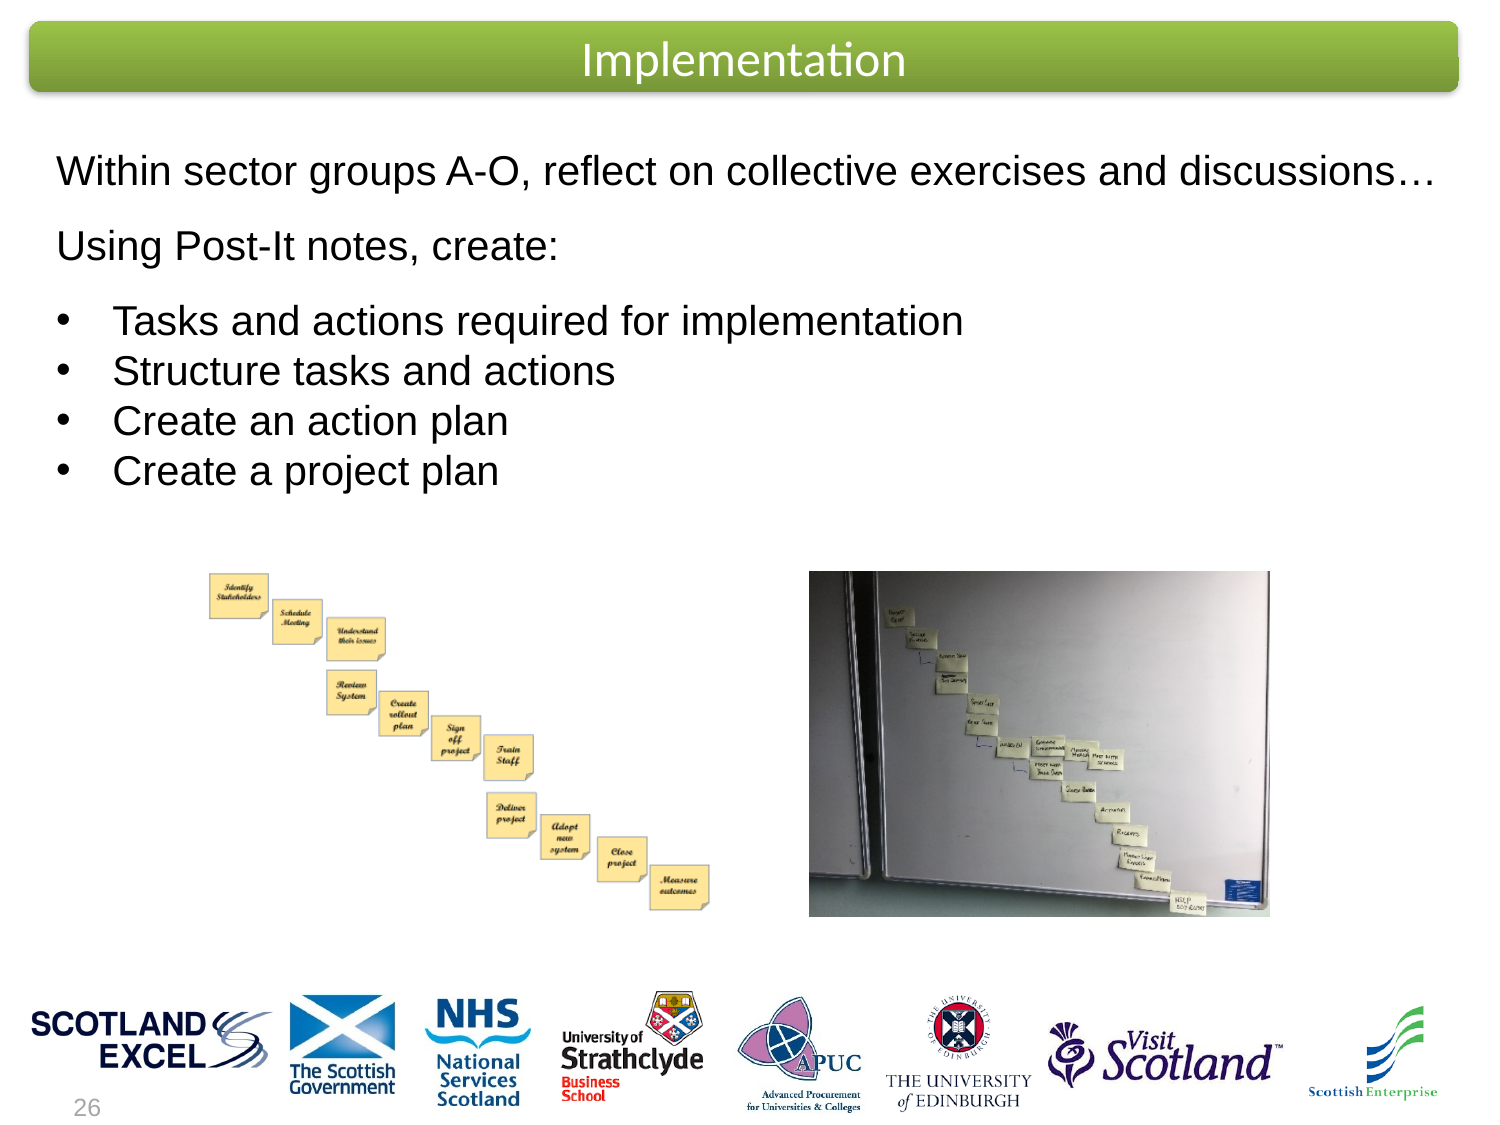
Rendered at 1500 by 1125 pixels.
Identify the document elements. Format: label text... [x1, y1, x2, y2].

picture [561, 991, 703, 1101]
picture [206, 571, 715, 915]
text_box Within sector groups A-O, reflect on collective exercises and discussions… Using Post-It notes, create: Tasks and actions required for implementation Structure tasks and actions Create an action plan Create a project plan [41, 136, 1459, 502]
picture [880, 993, 1483, 1113]
text_box Implementation [29, 21, 1459, 93]
picture [12, 992, 396, 1094]
picture [424, 996, 531, 1106]
picture [733, 993, 867, 1118]
picture [808, 571, 1270, 918]
